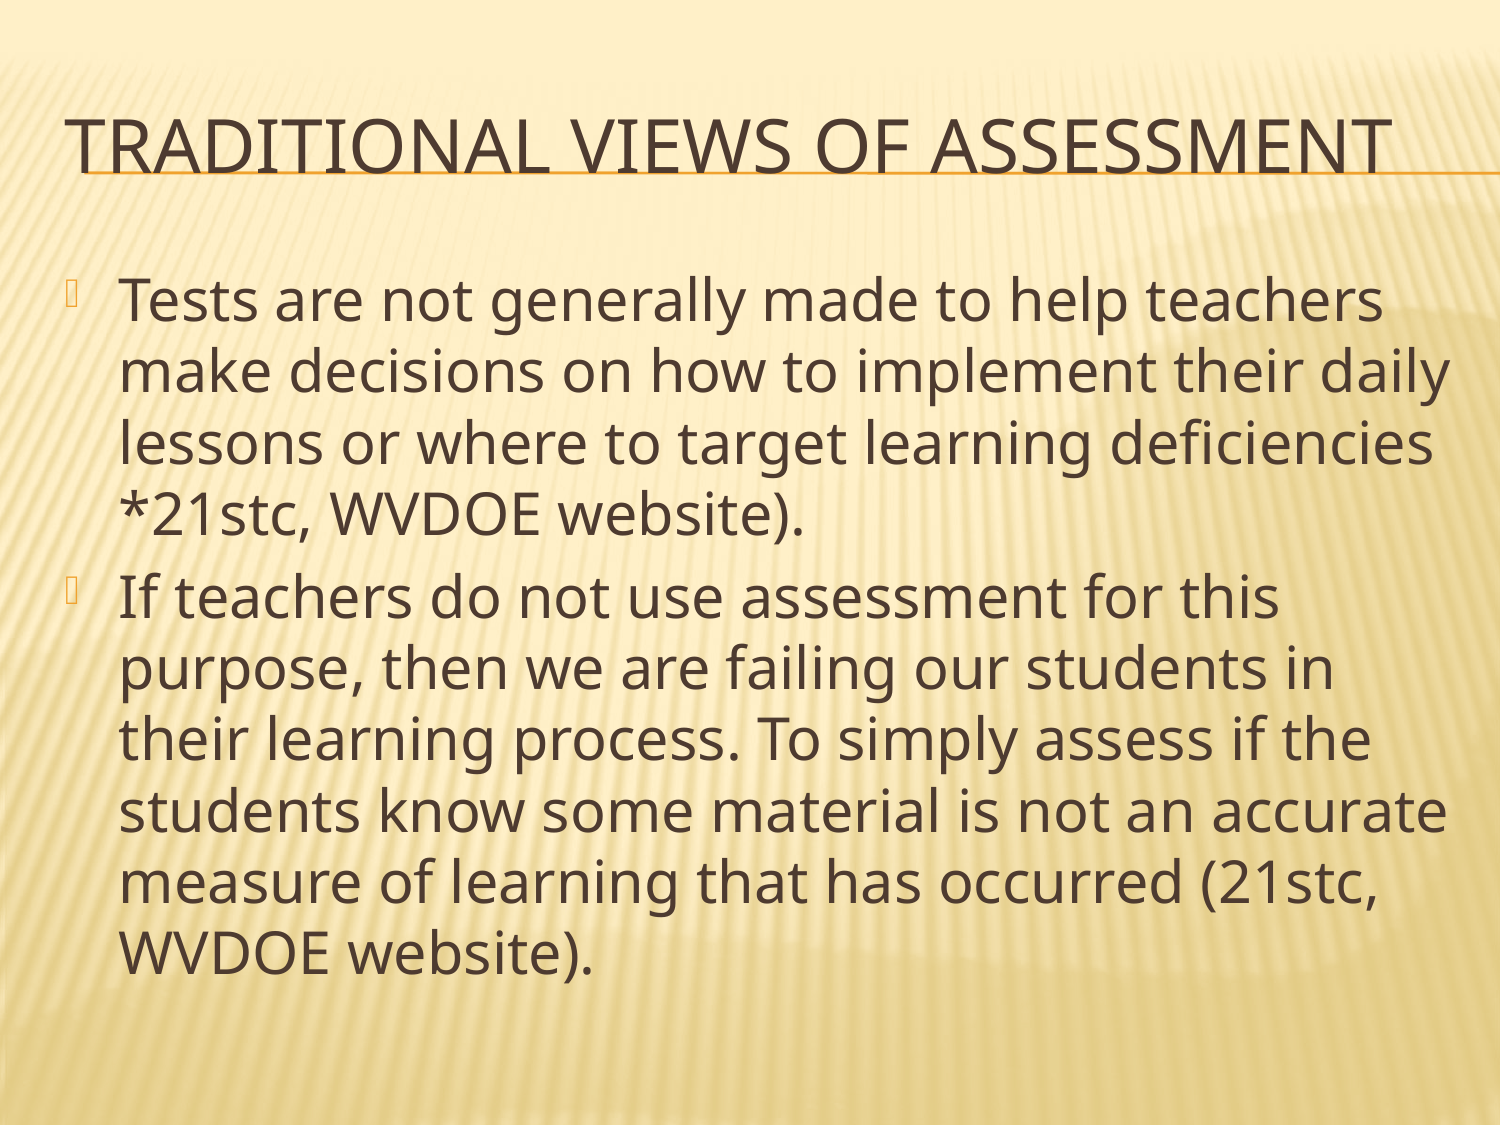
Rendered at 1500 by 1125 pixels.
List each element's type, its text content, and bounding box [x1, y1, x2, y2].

list Tests are not generally made to help teachers make decisions on how to implement their daily lessons or where to target learning deficiencies *21stc, WVDOE website). If teachers do not use assessment for this purpose, then we are failing our students in their learning process. To simply assess if the students know some material is not an accurate measure of learning that has occurred (21stc, WVDOE website). [50, 254, 1475, 998]
title Traditional views of assessment [50, 75, 1475, 213]
